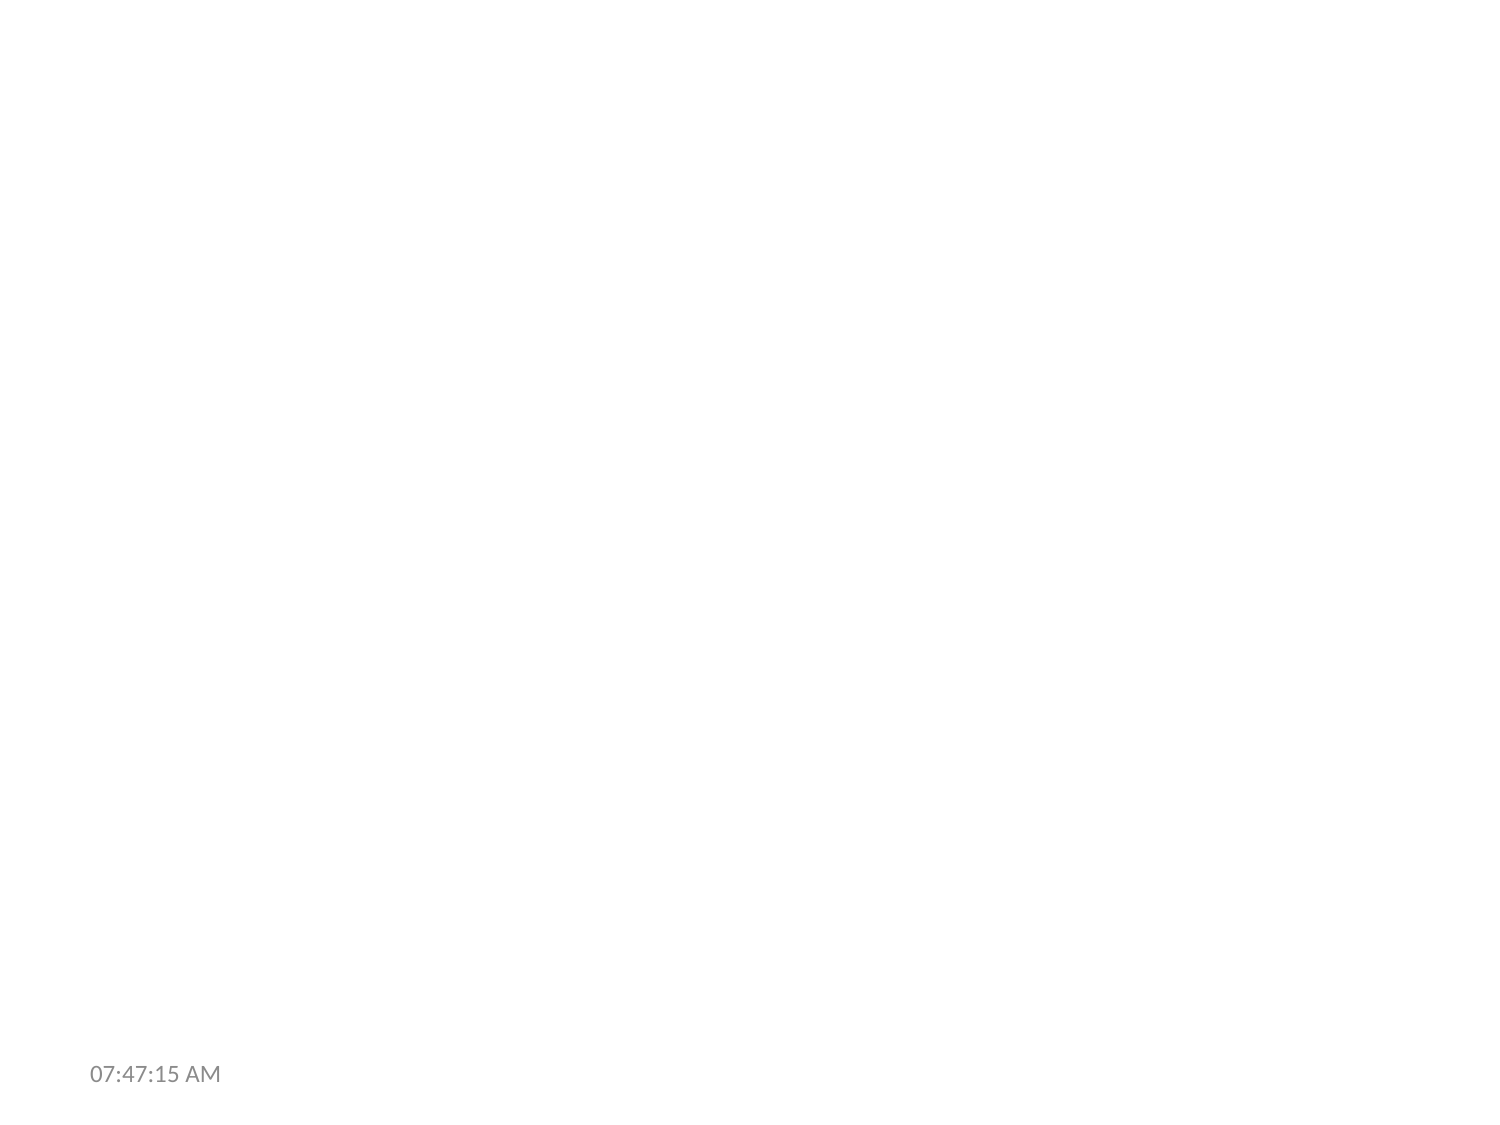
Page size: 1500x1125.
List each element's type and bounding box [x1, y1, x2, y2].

slide_number [75, 1042, 425, 1103]
